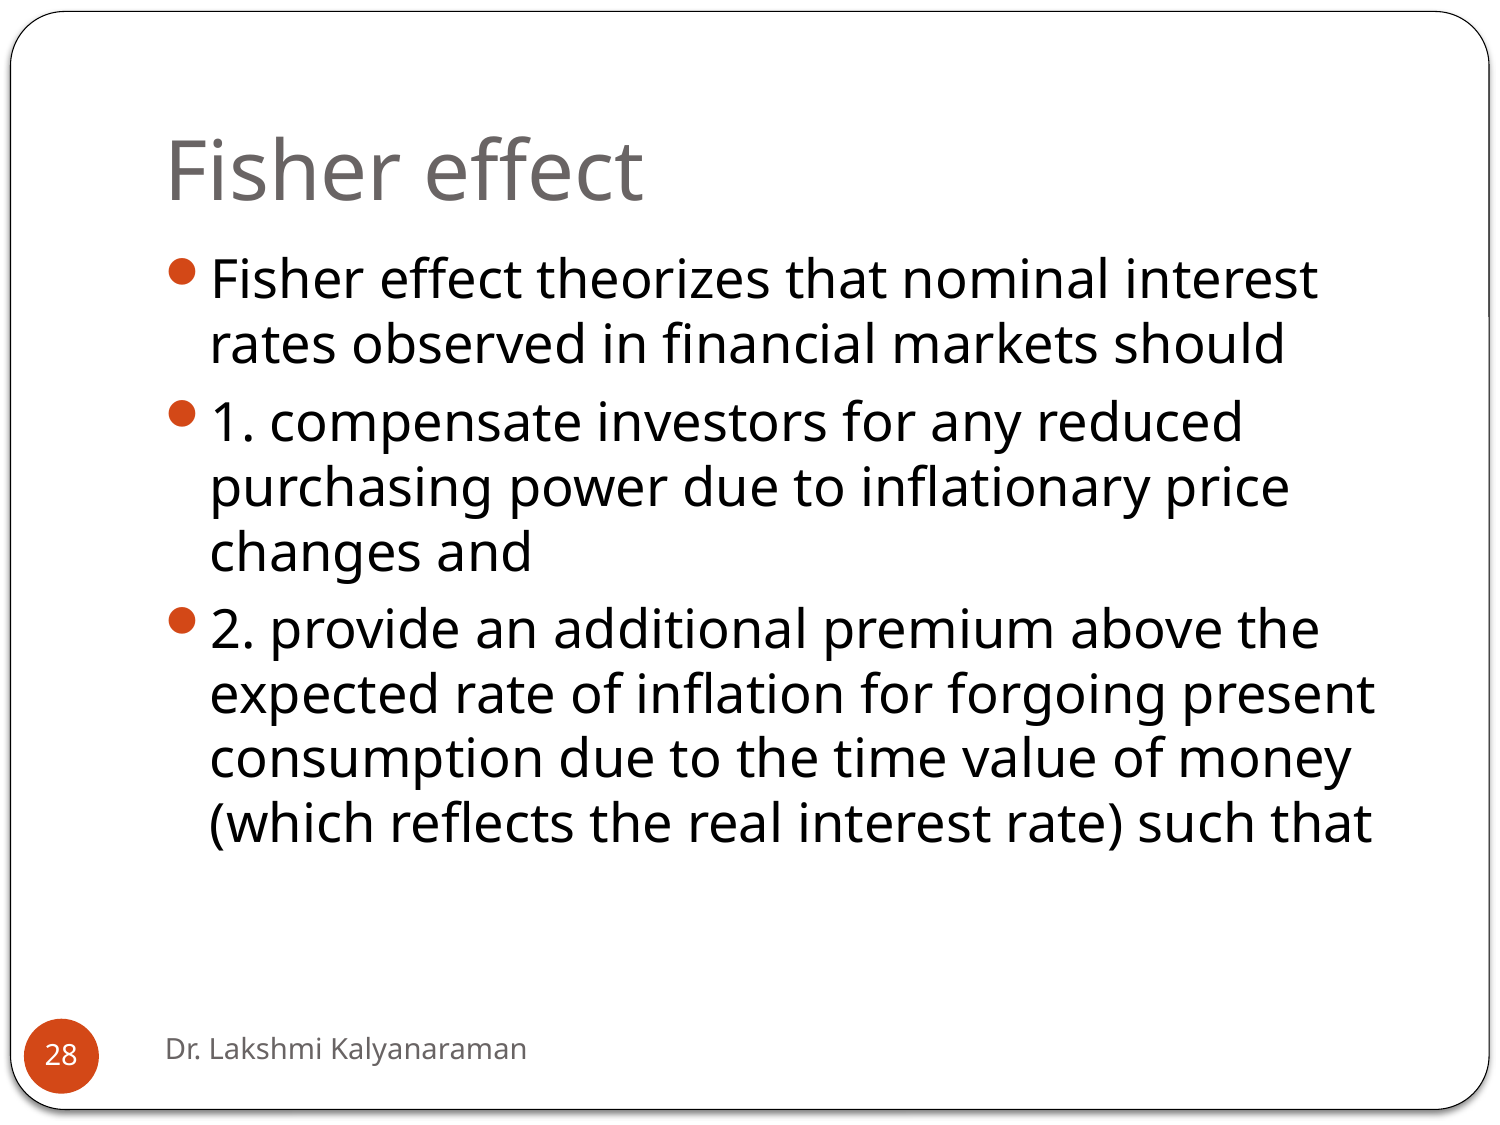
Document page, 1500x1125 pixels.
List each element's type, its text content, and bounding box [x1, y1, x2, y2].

list Fisher effect theorizes that nominal interest rates observed in financial markets should 1. compensate investors for any reduced purchasing power due to inflationary price changes and 2. provide an additional premium above the expected rate of inflation for forgoing present consumption due to the time value of money (which reflects the real interest rate) such that [150, 237, 1425, 988]
footer Dr. Lakshmi Kalyanaraman [150, 1012, 800, 1088]
slide_number 28 [23, 1018, 99, 1094]
title Fisher effect [150, 45, 1425, 233]
